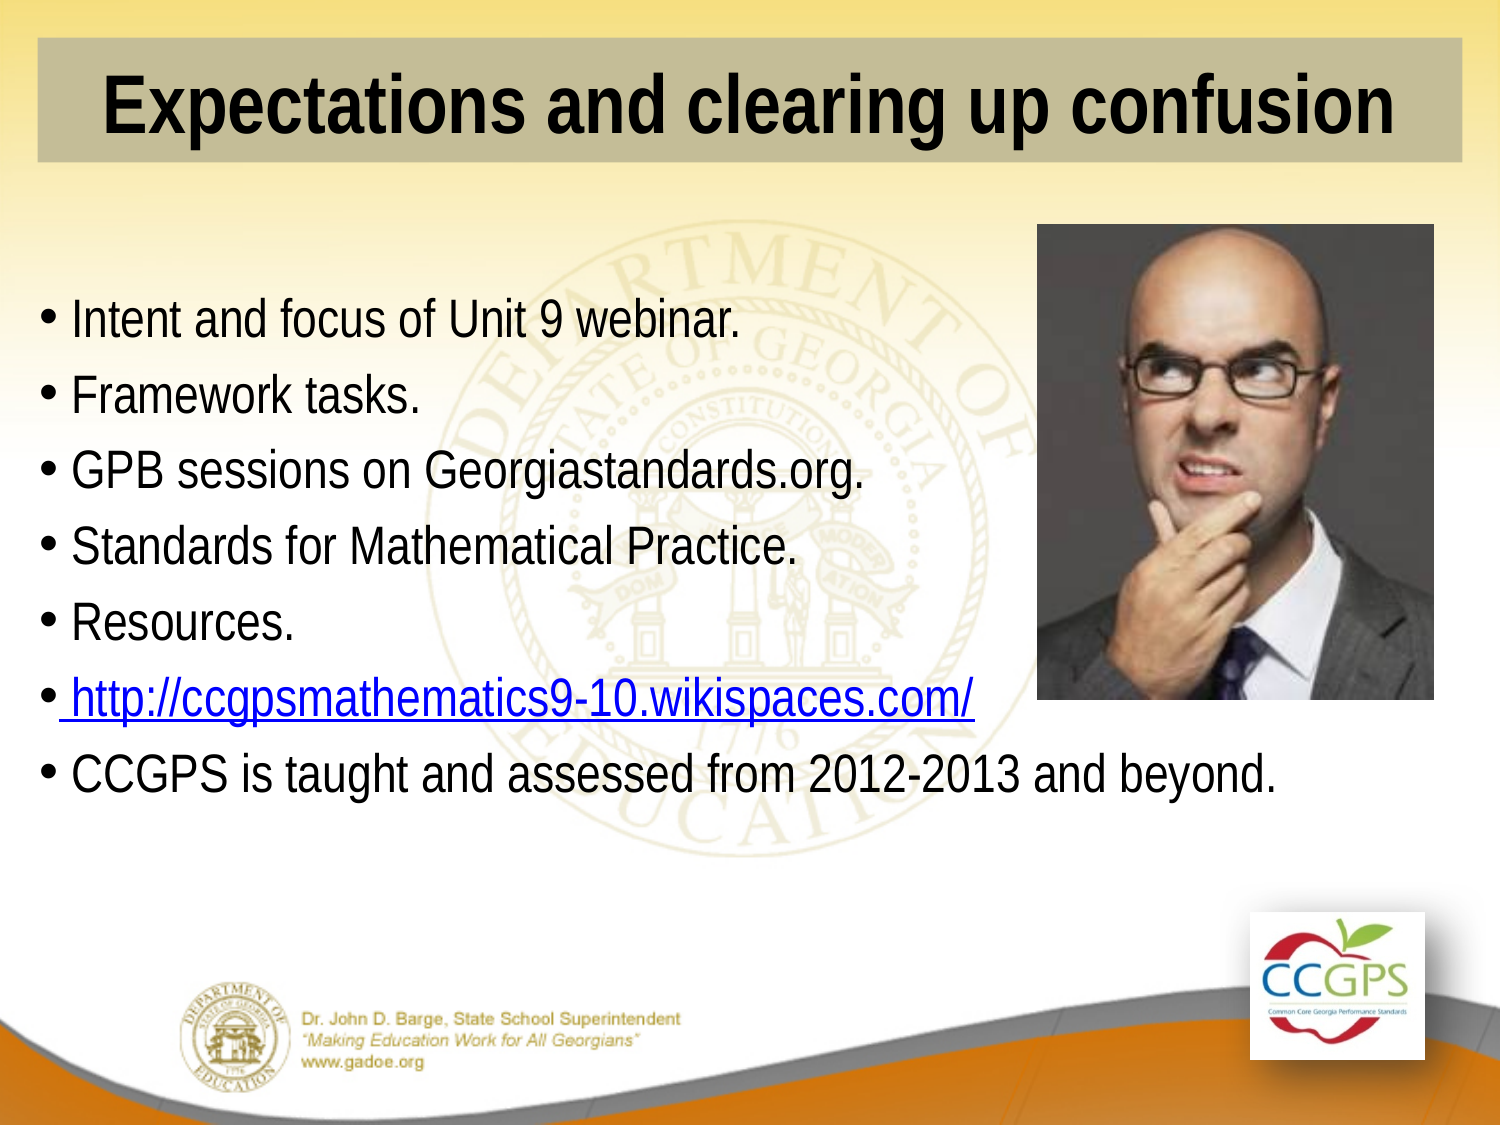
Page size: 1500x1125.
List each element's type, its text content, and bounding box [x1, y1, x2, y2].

picture [0, 0, 1500, 1125]
subtitle Intent and focus of Unit 9 webinar. Framework tasks. GPB sessions on Georgiastandards.org. Standards for Mathematical Practice. Resources. http://ccgpsmathematics9-10.wikispaces.com/ CCGPS is taught and assessed from 2012-2013 and beyond. [24, 199, 1500, 976]
title Expectations and clearing up confusion [37, 37, 1463, 163]
picture [1037, 224, 1434, 701]
